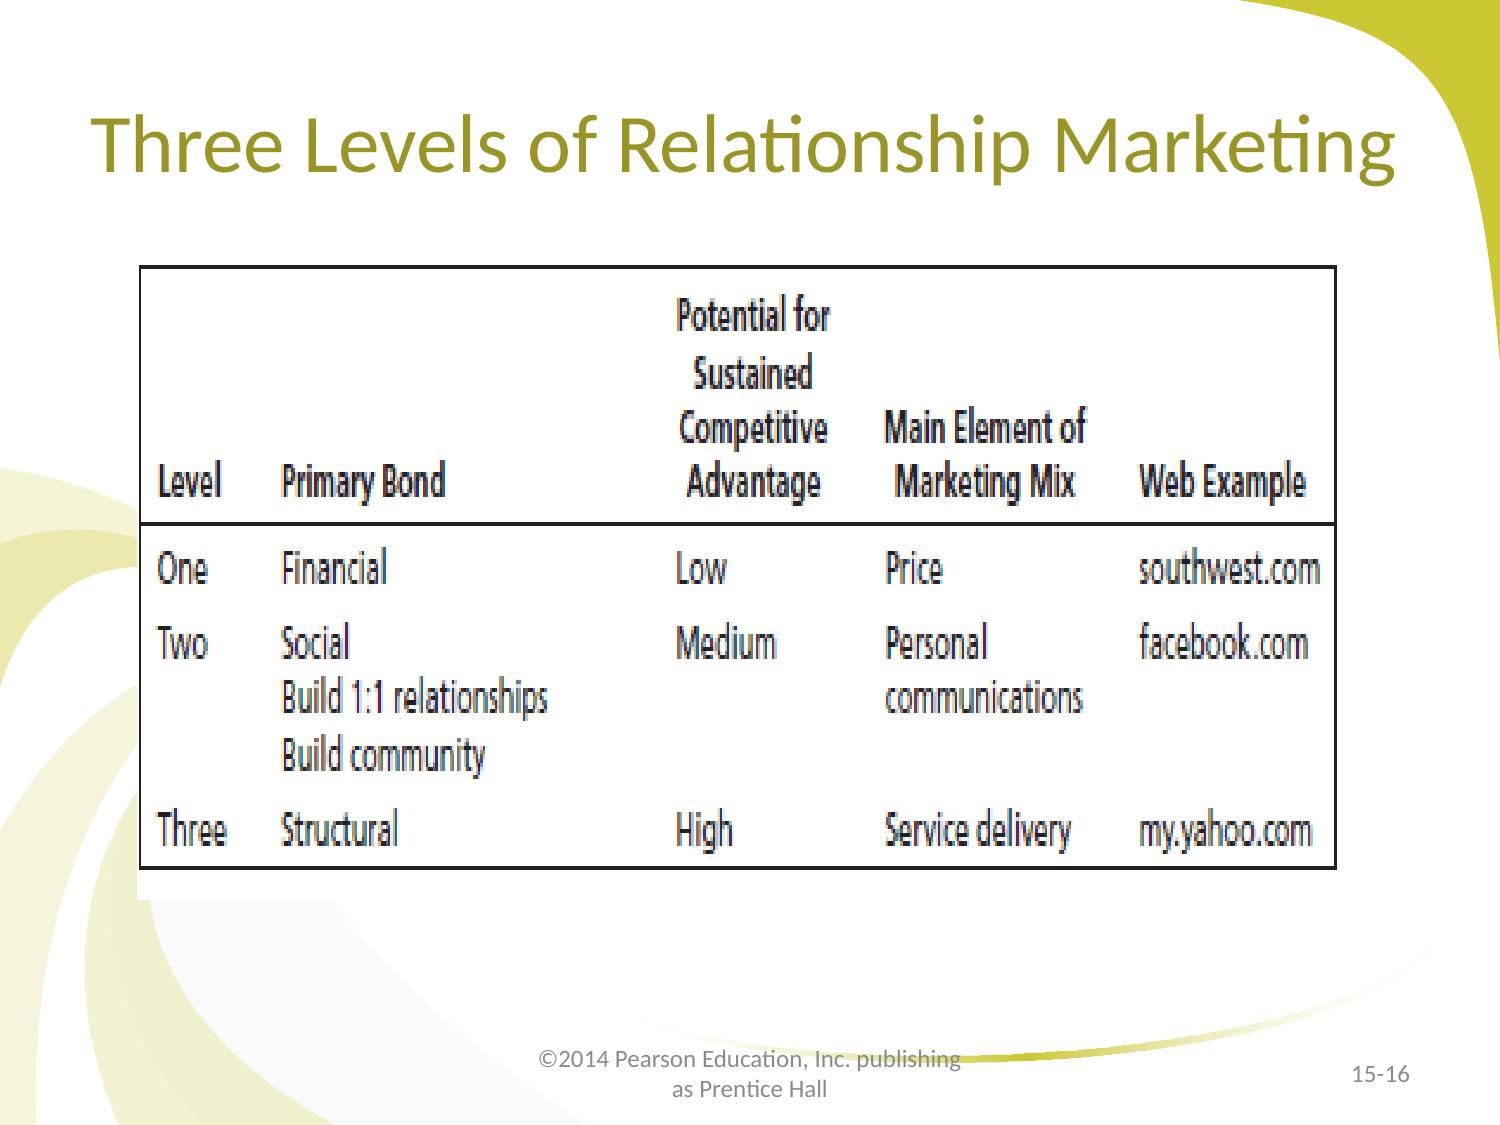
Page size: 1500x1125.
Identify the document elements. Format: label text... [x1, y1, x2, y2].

picture [137, 249, 1376, 901]
footer ©2014 Pearson Education, Inc. publishing as Prentice Hall [512, 1042, 988, 1103]
title Three Levels of Relationship Marketing [75, 45, 1425, 233]
slide_number 15-16 [1074, 1042, 1425, 1103]
